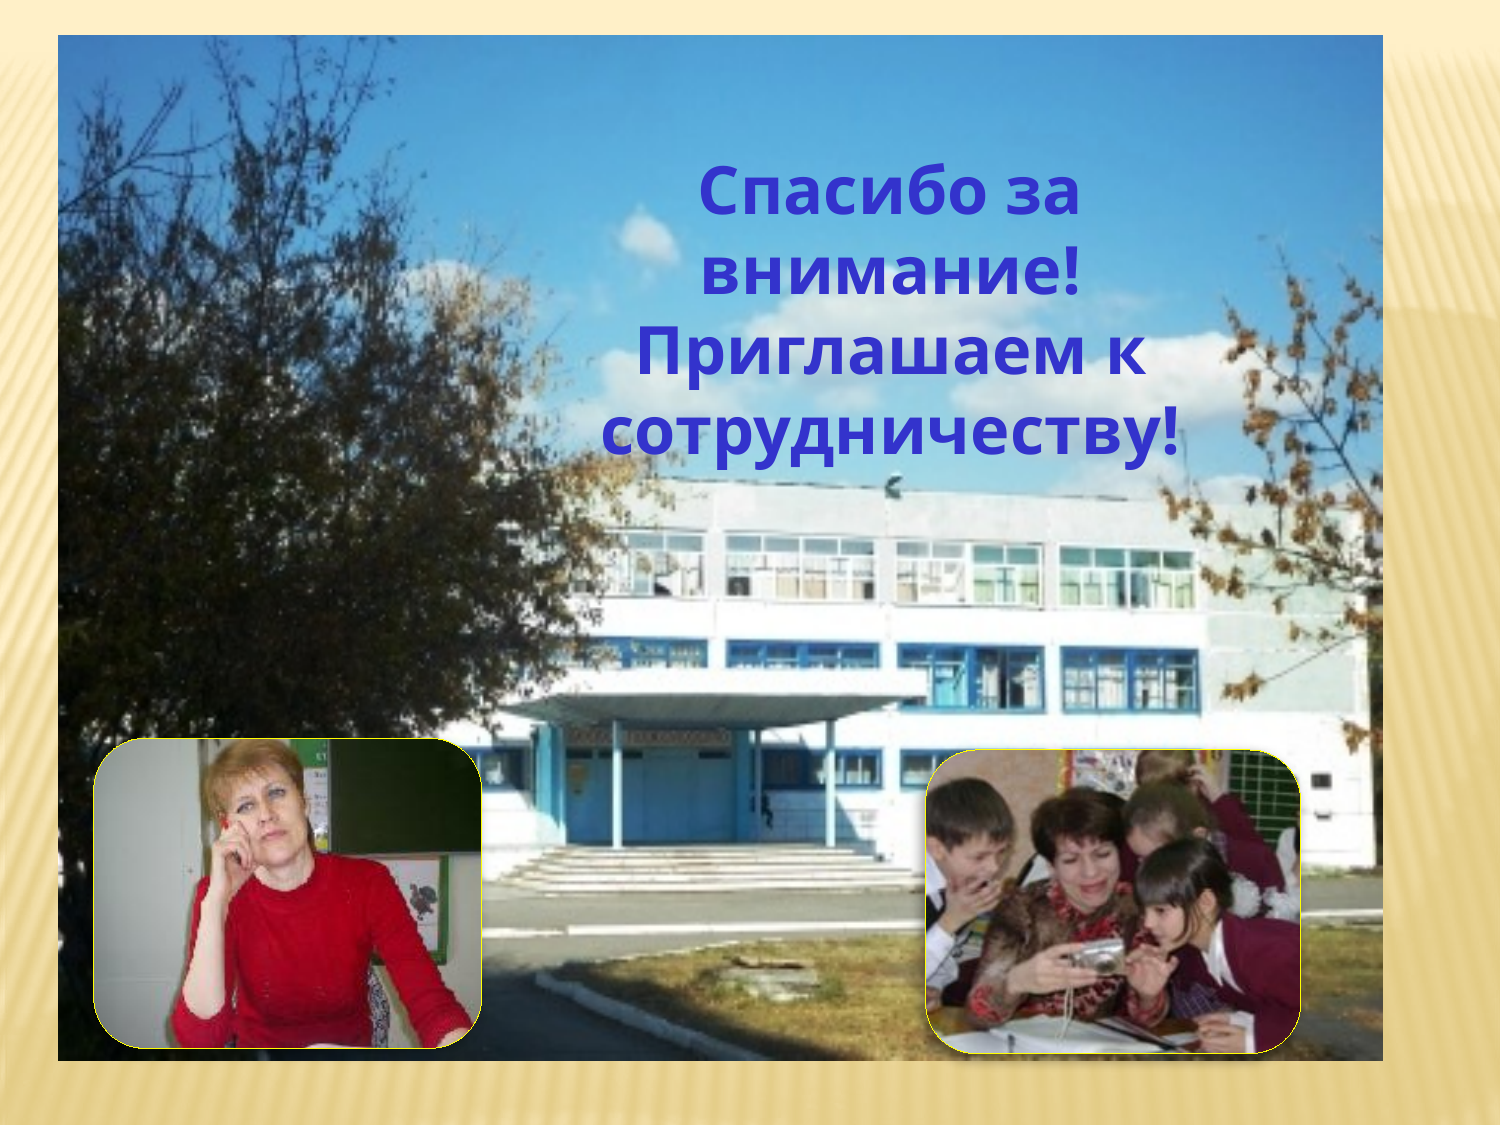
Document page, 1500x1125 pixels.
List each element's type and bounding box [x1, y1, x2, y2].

picture [58, 34, 1384, 1061]
